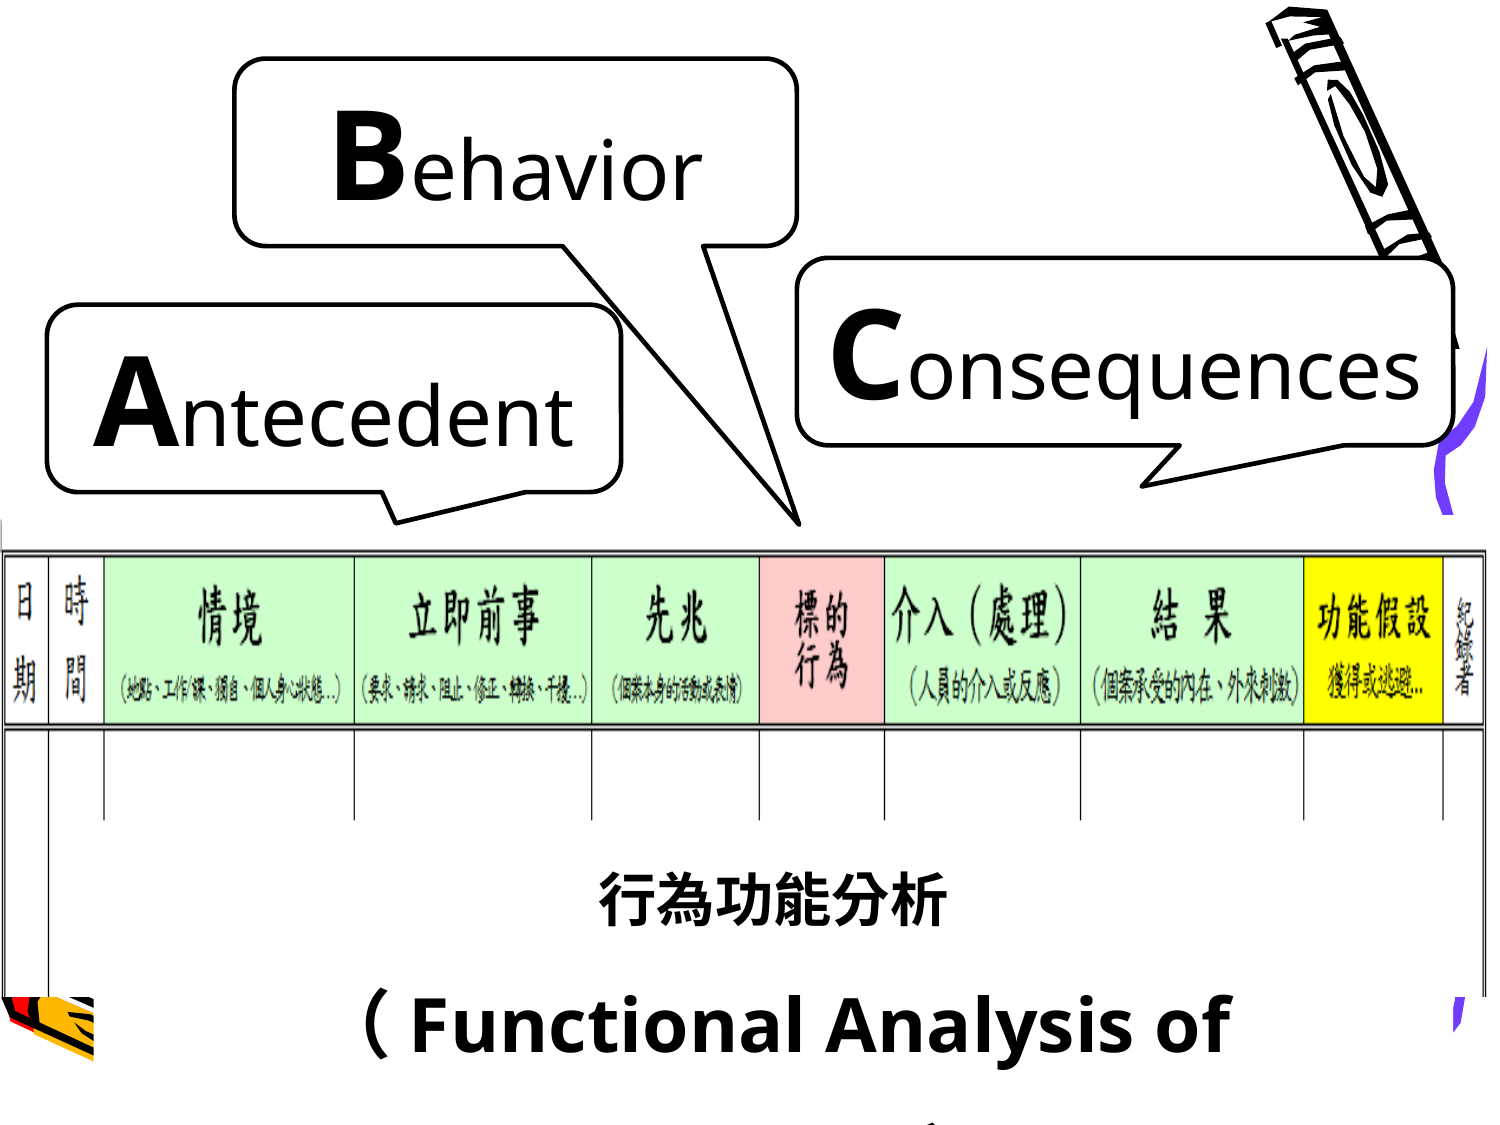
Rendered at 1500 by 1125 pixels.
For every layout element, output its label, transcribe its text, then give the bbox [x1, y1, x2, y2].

text_box [617, 363, 758, 478]
text_box Behavior [234, 58, 797, 513]
text_box Consequences [796, 257, 1454, 487]
text_box [744, 363, 941, 478]
text_box Antecedent [46, 304, 622, 513]
text_box 行為功能分析 （Functional Analysis of Behavior ） [93, 1005, 1454, 1125]
picture [0, 515, 1500, 997]
